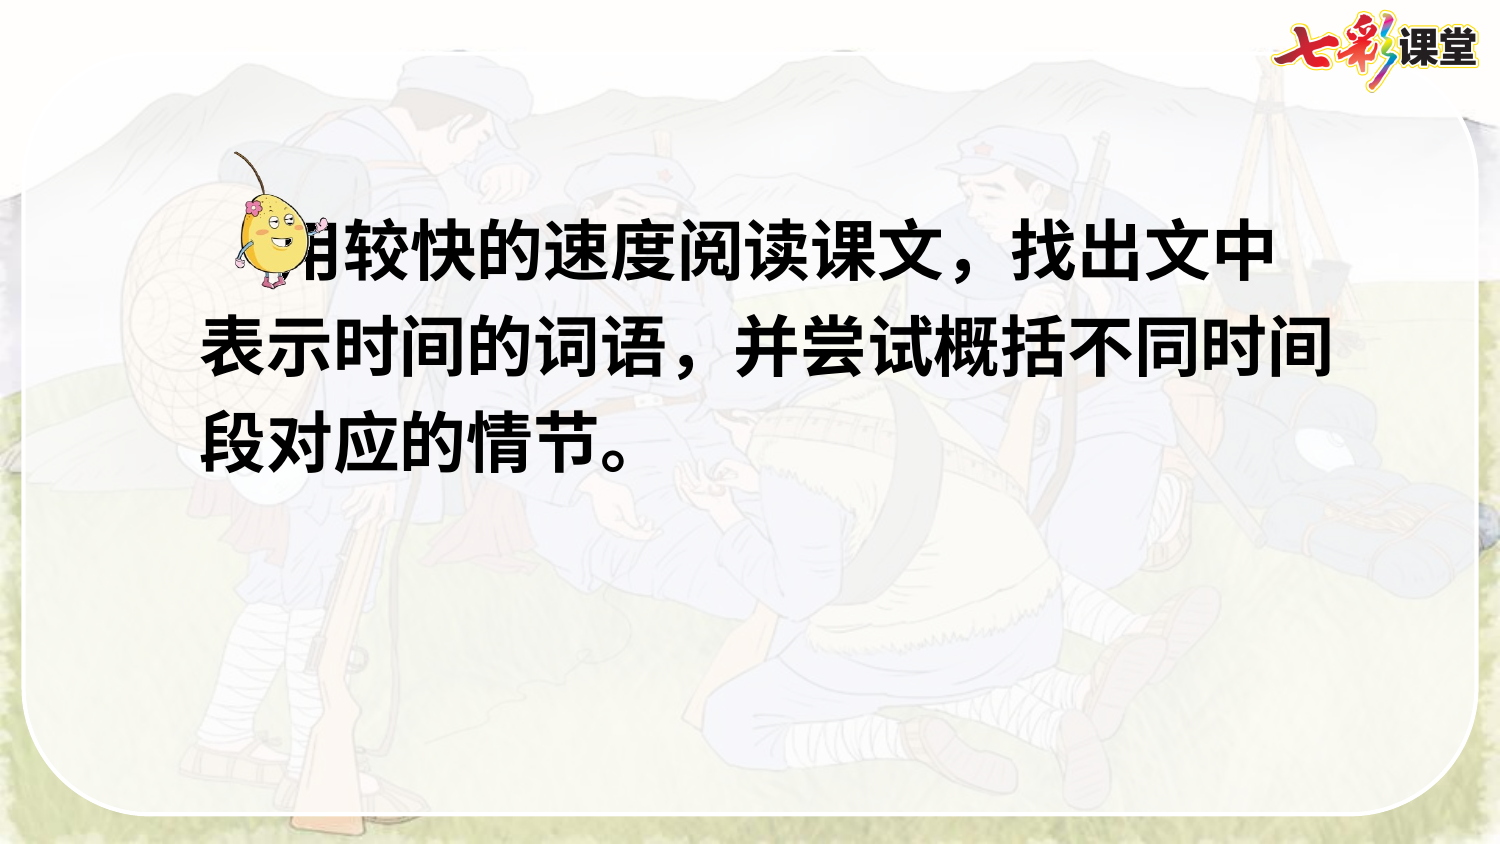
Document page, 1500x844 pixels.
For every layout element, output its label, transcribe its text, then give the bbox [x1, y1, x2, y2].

picture [0, 0, 1500, 844]
text_box 用较快的速度阅读课文，找出文中表示时间的词语，并尝试概括不同时间段对应的情节。 [184, 185, 1355, 488]
